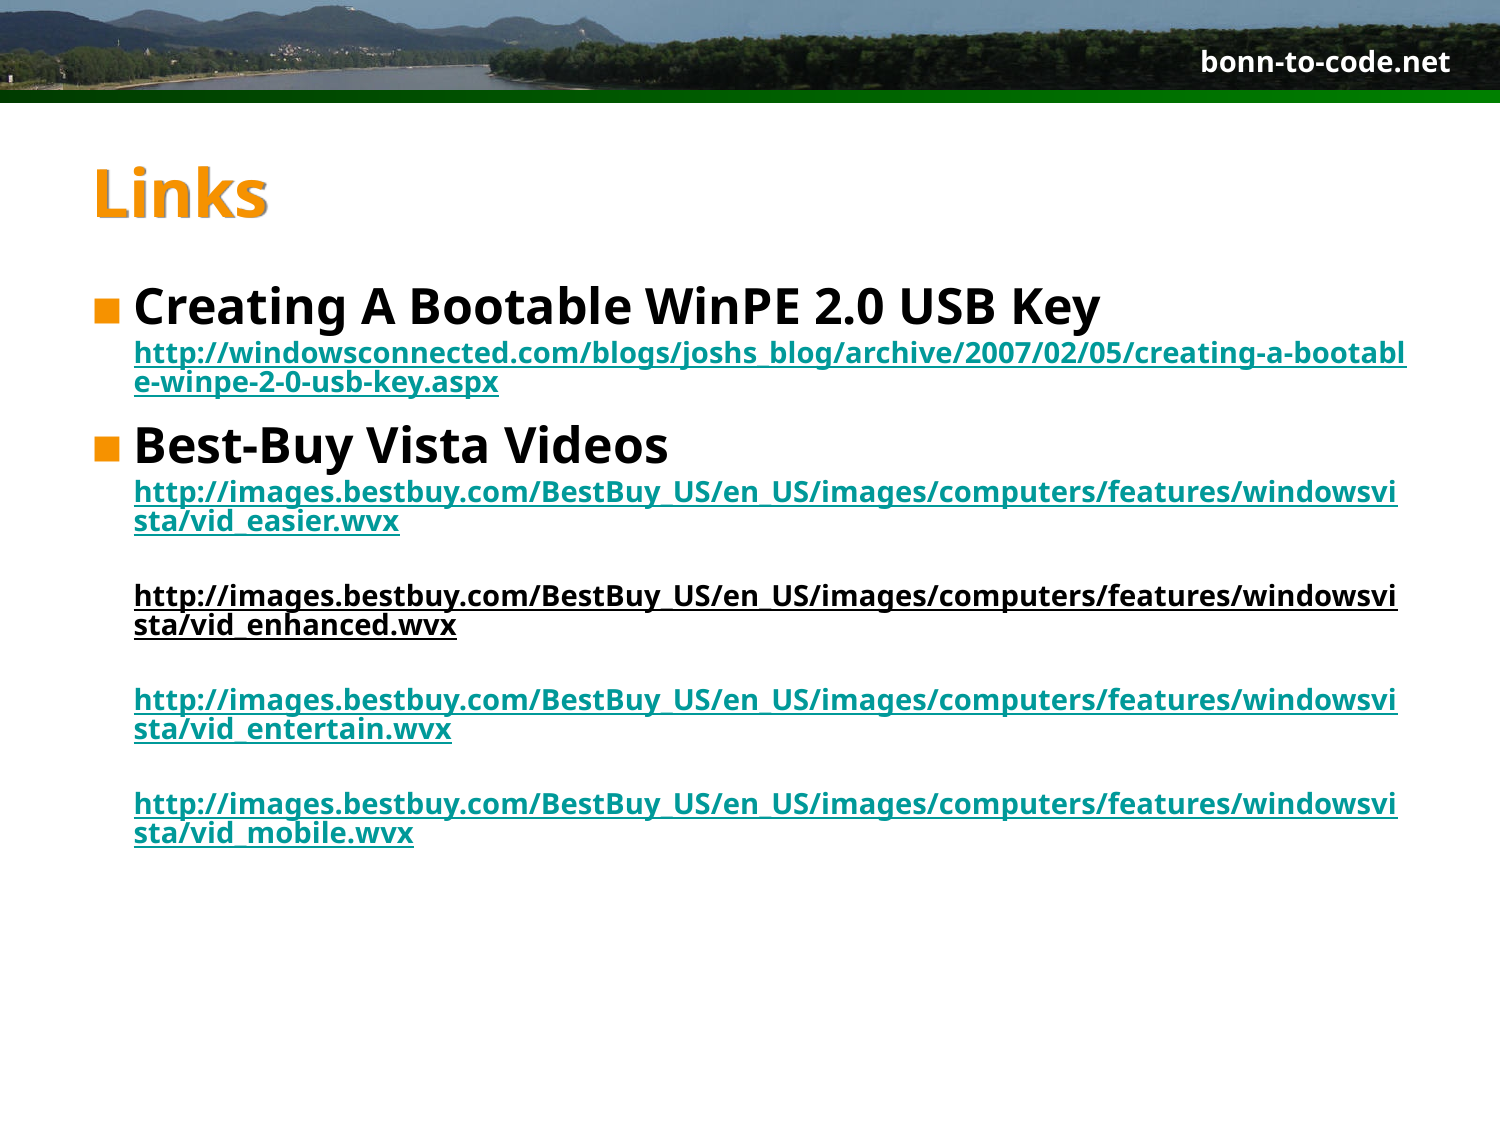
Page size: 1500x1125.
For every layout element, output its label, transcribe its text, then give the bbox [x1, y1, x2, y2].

title Links [76, 113, 1428, 268]
list Creating A Bootable WinPE 2.0 USB Key http://windowsconnected.com/blogs/joshs_blog/archive/2007/02/05/creating-a-bootable-winpe-2-0-usb-key.aspx Best-Buy Vista Videos http://images.bestbuy.com/BestBuy_US/en_US/images/computers/features/windowsvista/vid_easier.wvx http://images.bestbuy.com/BestBuy_US/en_US/images/computers/features/windowsvista/vid_enhanced.wvx http://images.bestbuy.com/BestBuy_US/en_US/images/computers/features/windowsvista/vid_entertain.wvx http://images.bestbuy.com/BestBuy_US/en_US/images/computers/features/windowsvista/vid_mobile.wvx [74, 266, 1426, 1095]
picture [0, 0, 1500, 90]
